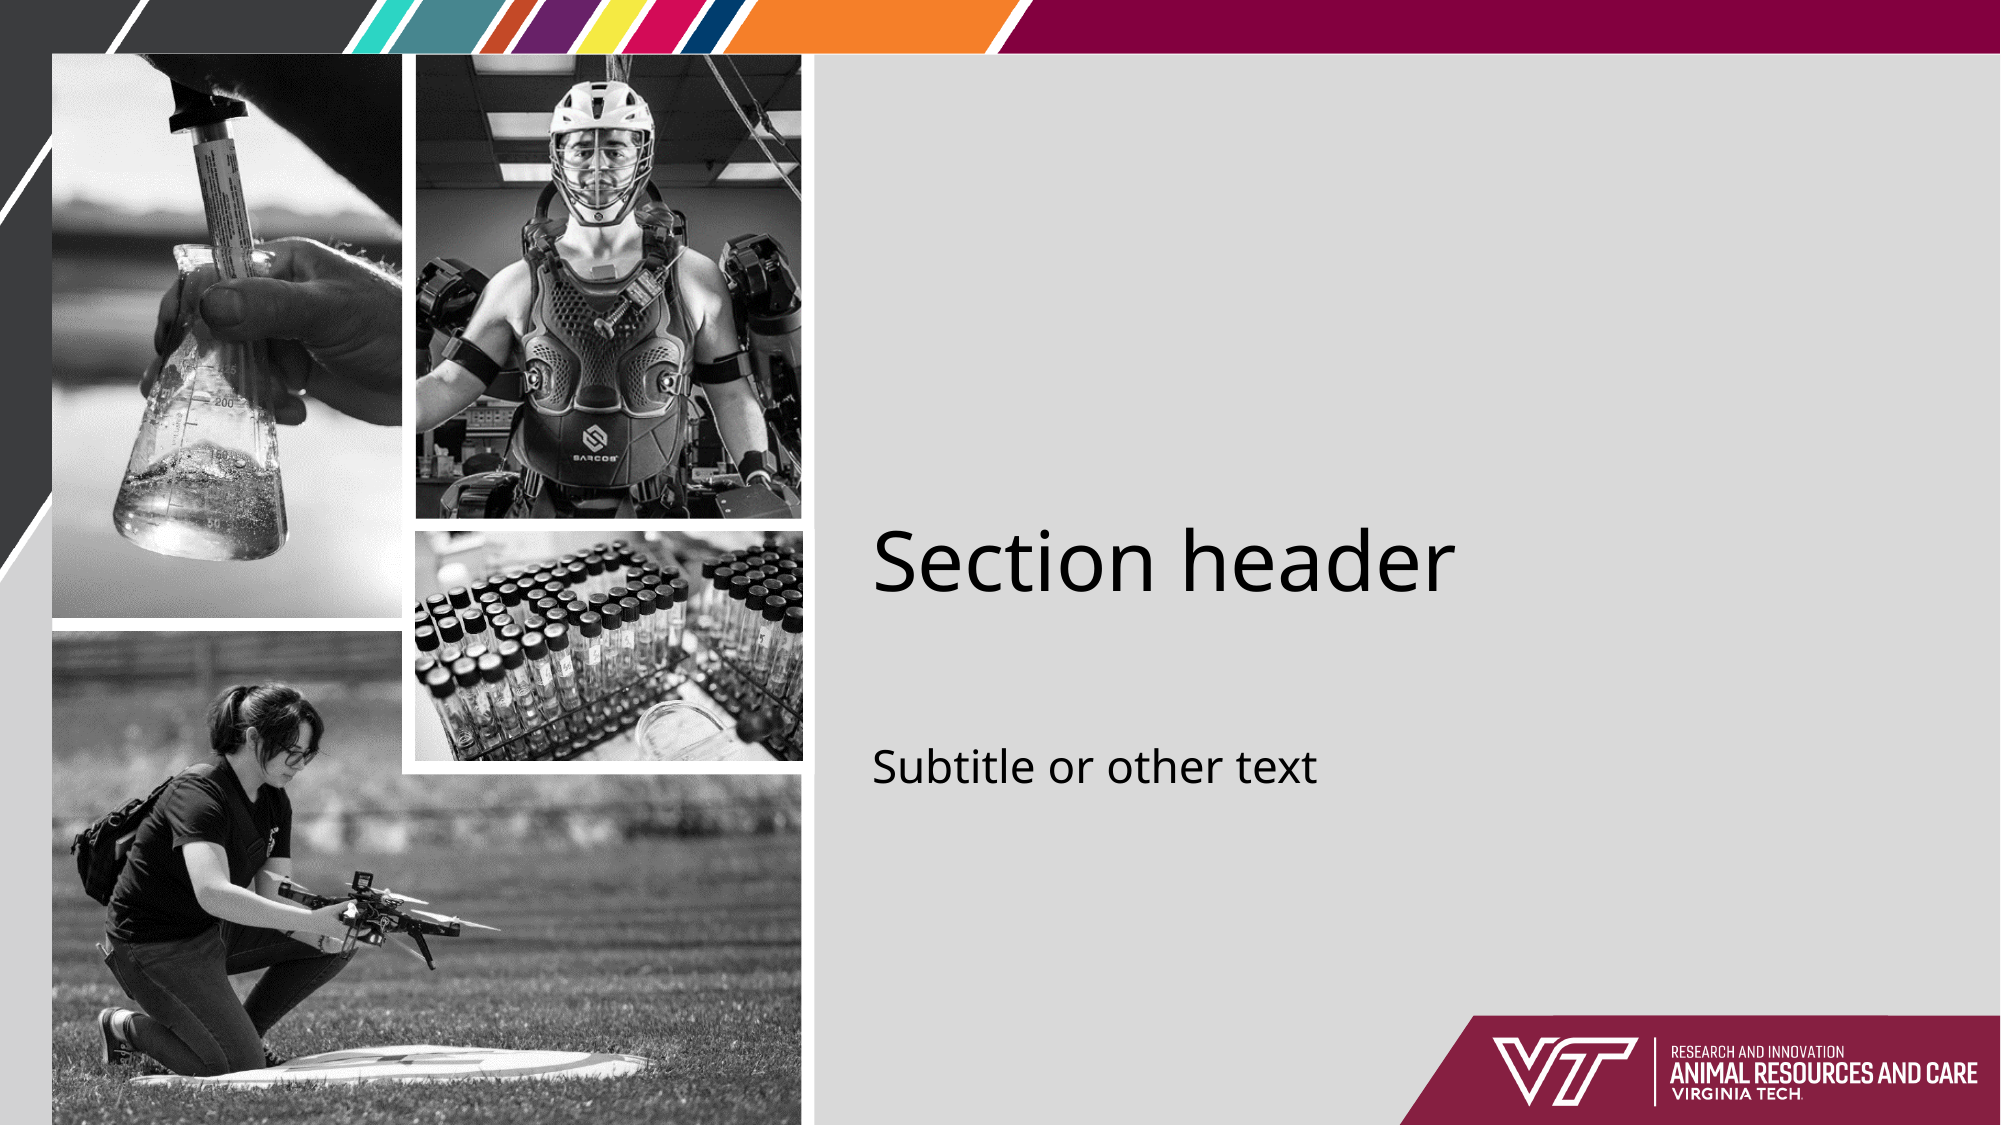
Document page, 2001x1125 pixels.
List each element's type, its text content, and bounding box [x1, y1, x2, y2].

subtitle Subtitle or other text [872, 732, 1902, 848]
picture [415, 531, 803, 761]
picture [0, 0, 2000, 1125]
picture [1492, 1026, 1978, 1110]
title Section header [872, 66, 1902, 610]
